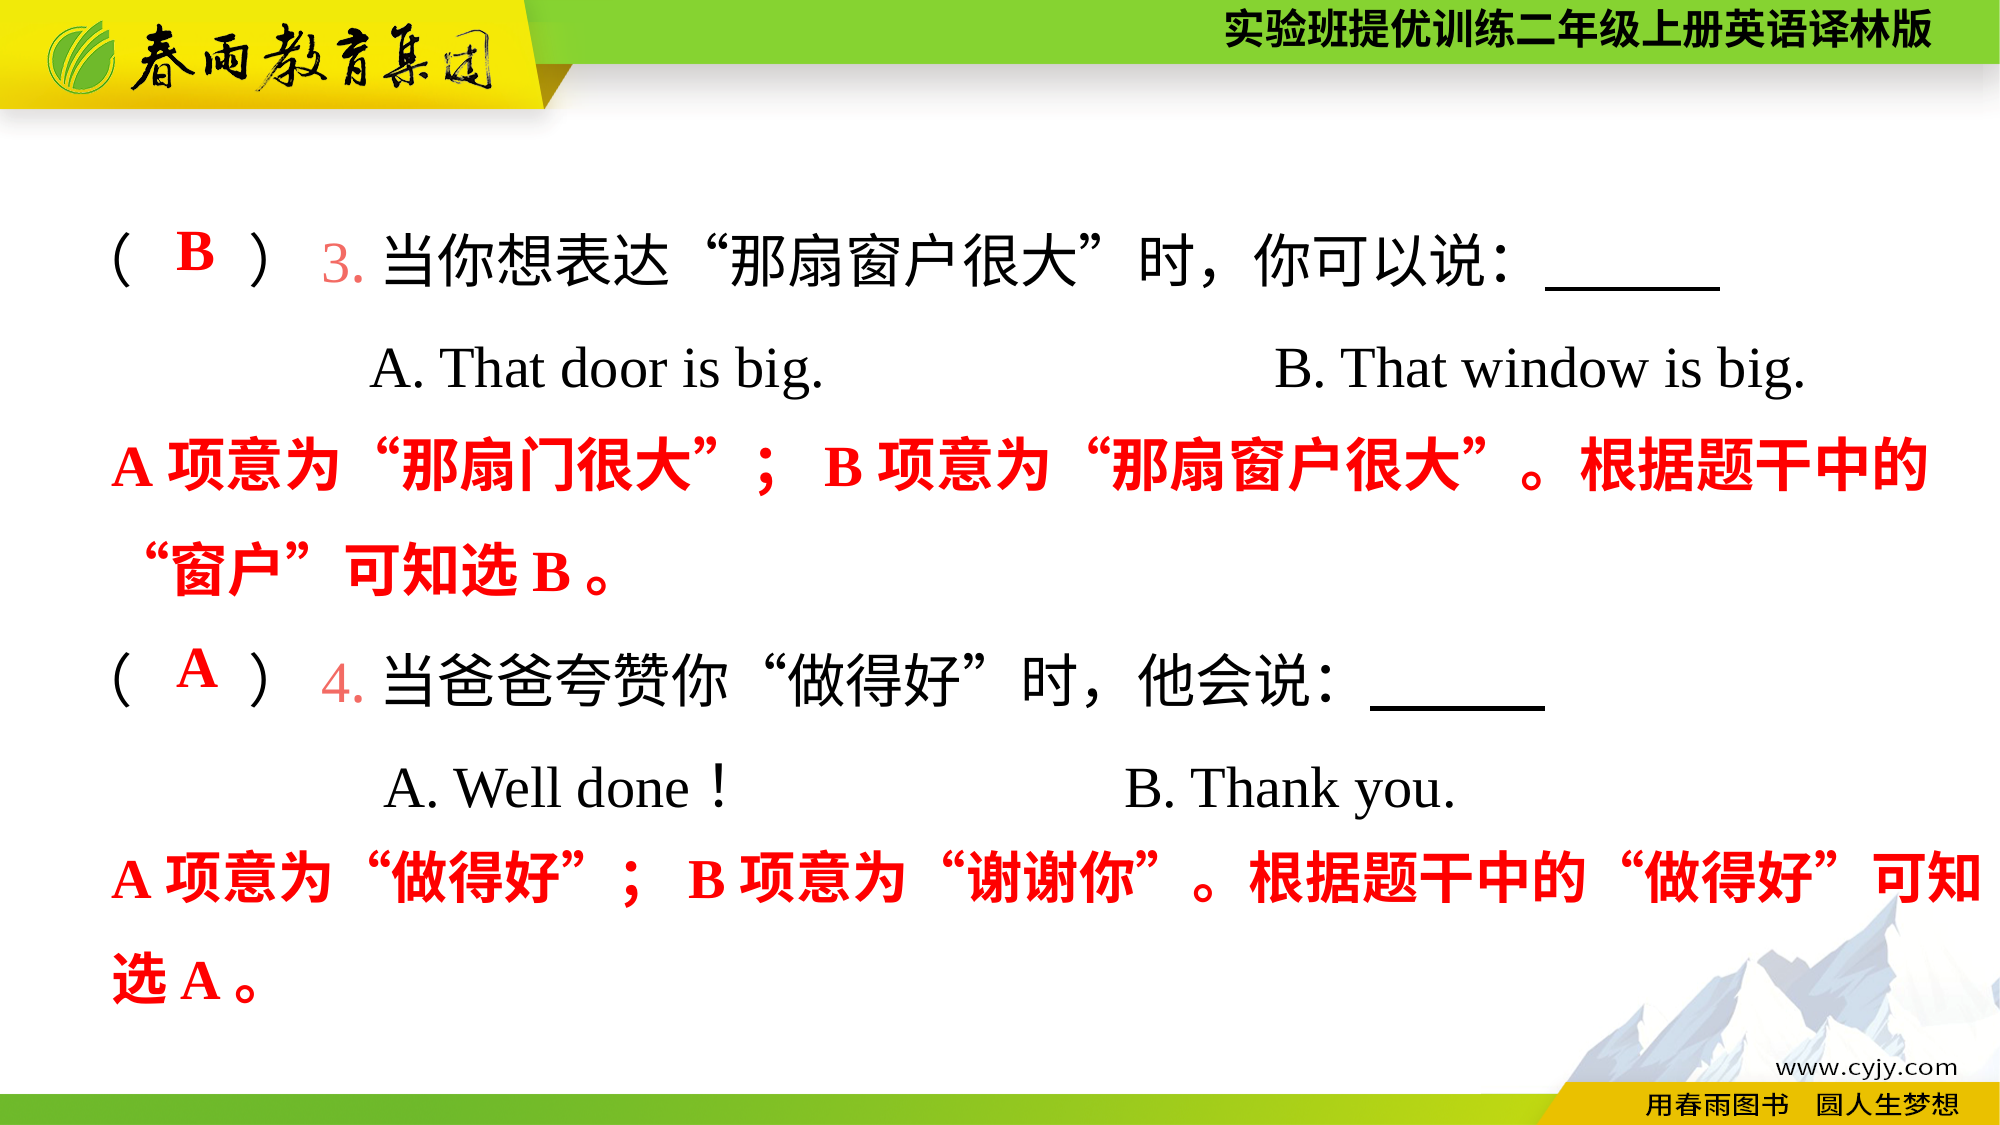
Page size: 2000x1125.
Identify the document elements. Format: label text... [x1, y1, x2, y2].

text_box B [161, 204, 231, 290]
text_box A [161, 621, 234, 707]
picture [0, 0, 2000, 1125]
text_box A项意为“那扇门很大”；B项意为“那扇窗户很大”。根据题干中的“窗户”可知选B。 [96, 385, 1945, 611]
list （ ）3.当你想表达“那扇窗户很大”时，你可以说： A. That door is big. B. That window is big. （ ）4.当爸爸夸赞你“做得好”时，他会说： A. Well done！ B. Thank you. [59, 181, 1944, 833]
text_box A项意为“做得好”；B项意为“谢谢你”。根据题干中的“做得好”可知选A。 [96, 800, 2000, 1018]
